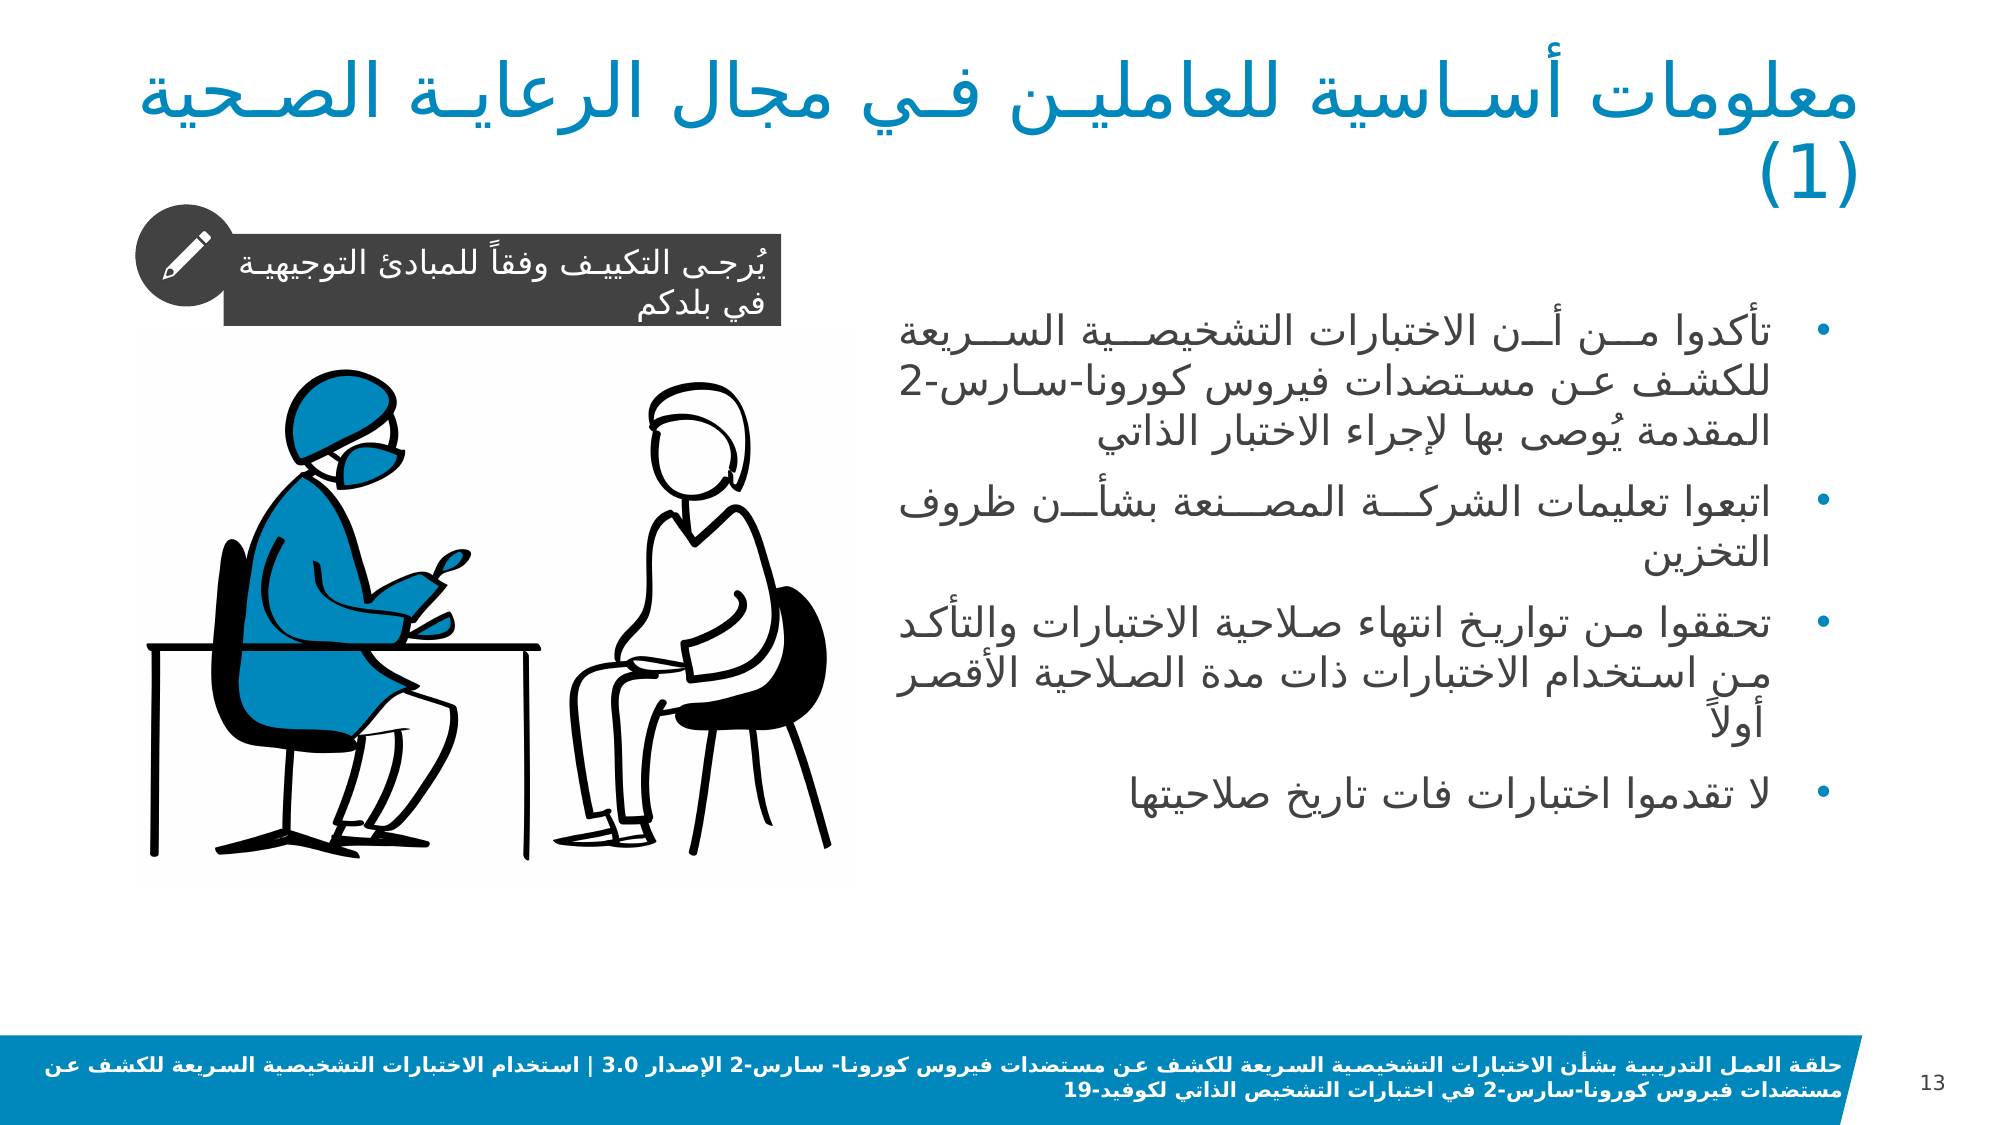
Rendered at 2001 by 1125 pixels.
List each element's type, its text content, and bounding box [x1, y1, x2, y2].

list تأكدوا من أن الاختبارات التشخيصية السريعة للكشف عن مستضدات فيروس كورونا-سارس-2 المقدمة يُوصى بها لإجراء الاختبار الذاتي اتبعوا تعليمات الشركة المصنعة بشأن ظروف التخزين تحققوا من تواريخ انتهاء صلاحية الاختبارات والتأكد من استخدام الاختبارات ذات مدة الصلاحية الأقصر أولاً لا تقدموا اختبارات فات تاريخ صلاحيتها [883, 296, 1863, 1025]
picture [137, 325, 853, 884]
title معلومات أساسية للعاملين في مجال الرعاية الصحية (1) [137, 59, 1863, 215]
footer حلقة العمل التدريبية بشأن الاختبارات التشخيصية السريعة للكشف عن مستضدات فيروس كورونا- سارس-2 الإصدار 3.0 | استخدام الاختبارات التشخيصية السريعة للكشف عن مستضدات فيروس كورونا-سارس-2 في اختبارات التشخيص الذاتي لكوفيد-19 [44, 1035, 1843, 1118]
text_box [137, 206, 782, 305]
slide_number 13 [1862, 1035, 1947, 1125]
